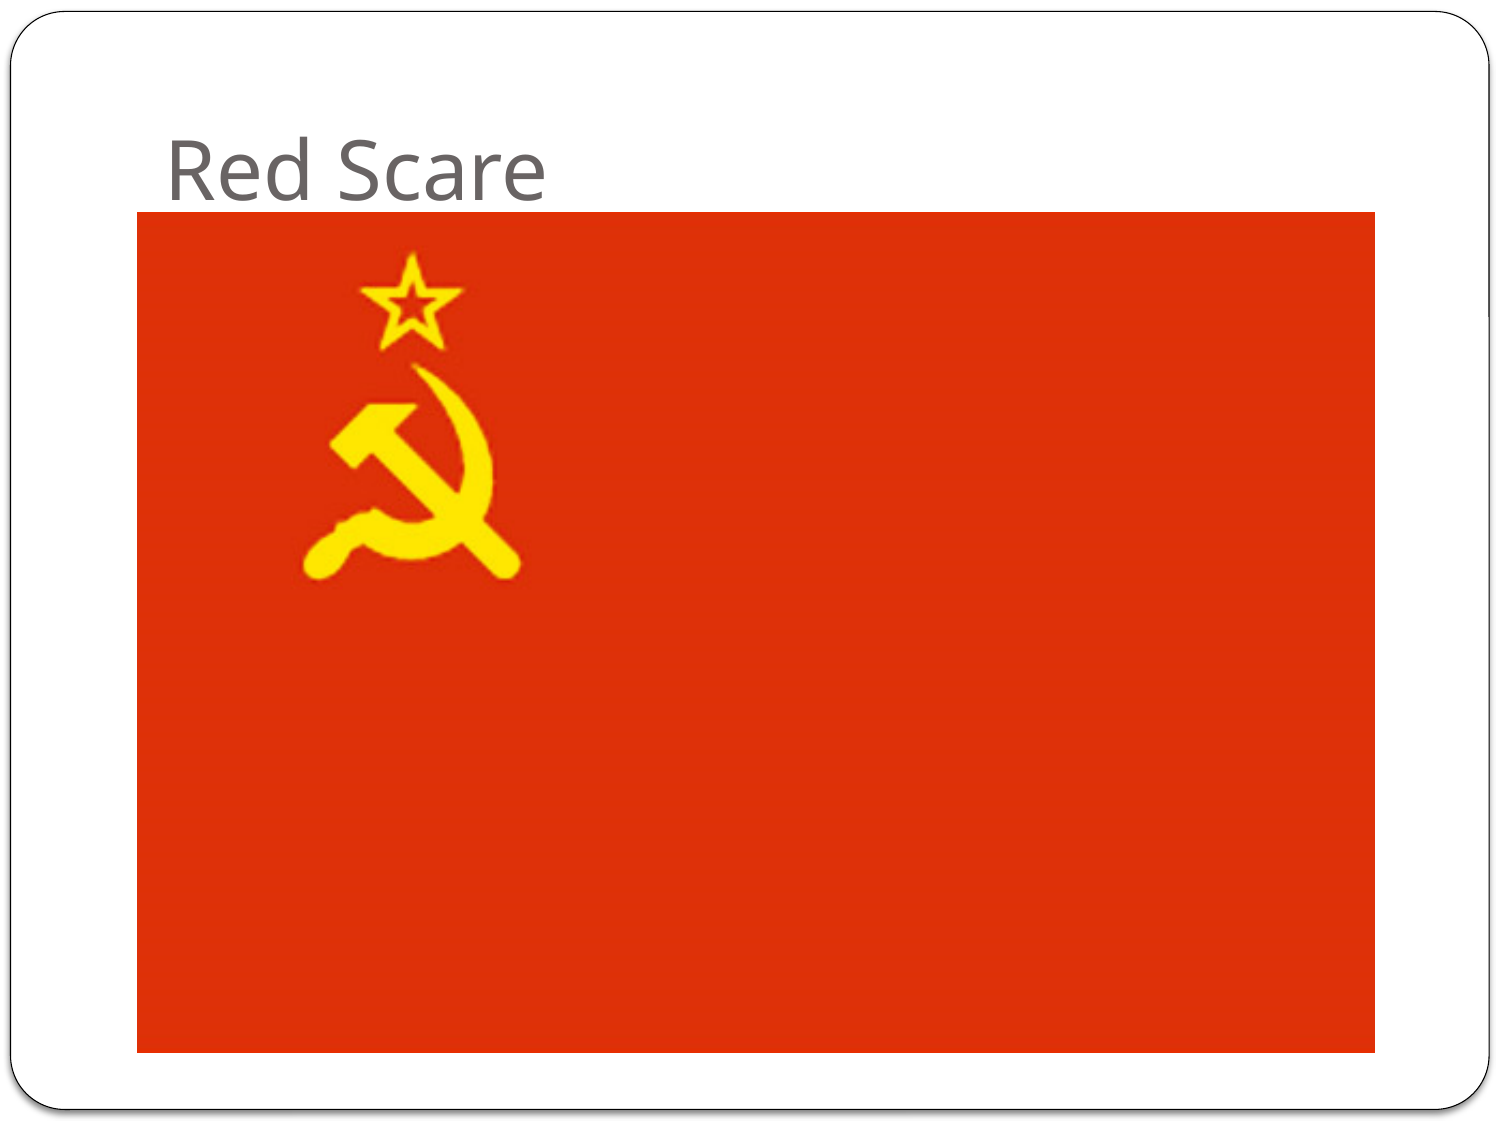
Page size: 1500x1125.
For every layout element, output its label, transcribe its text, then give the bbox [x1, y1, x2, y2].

title Red Scare [150, 45, 1425, 233]
picture [137, 212, 1375, 1053]
